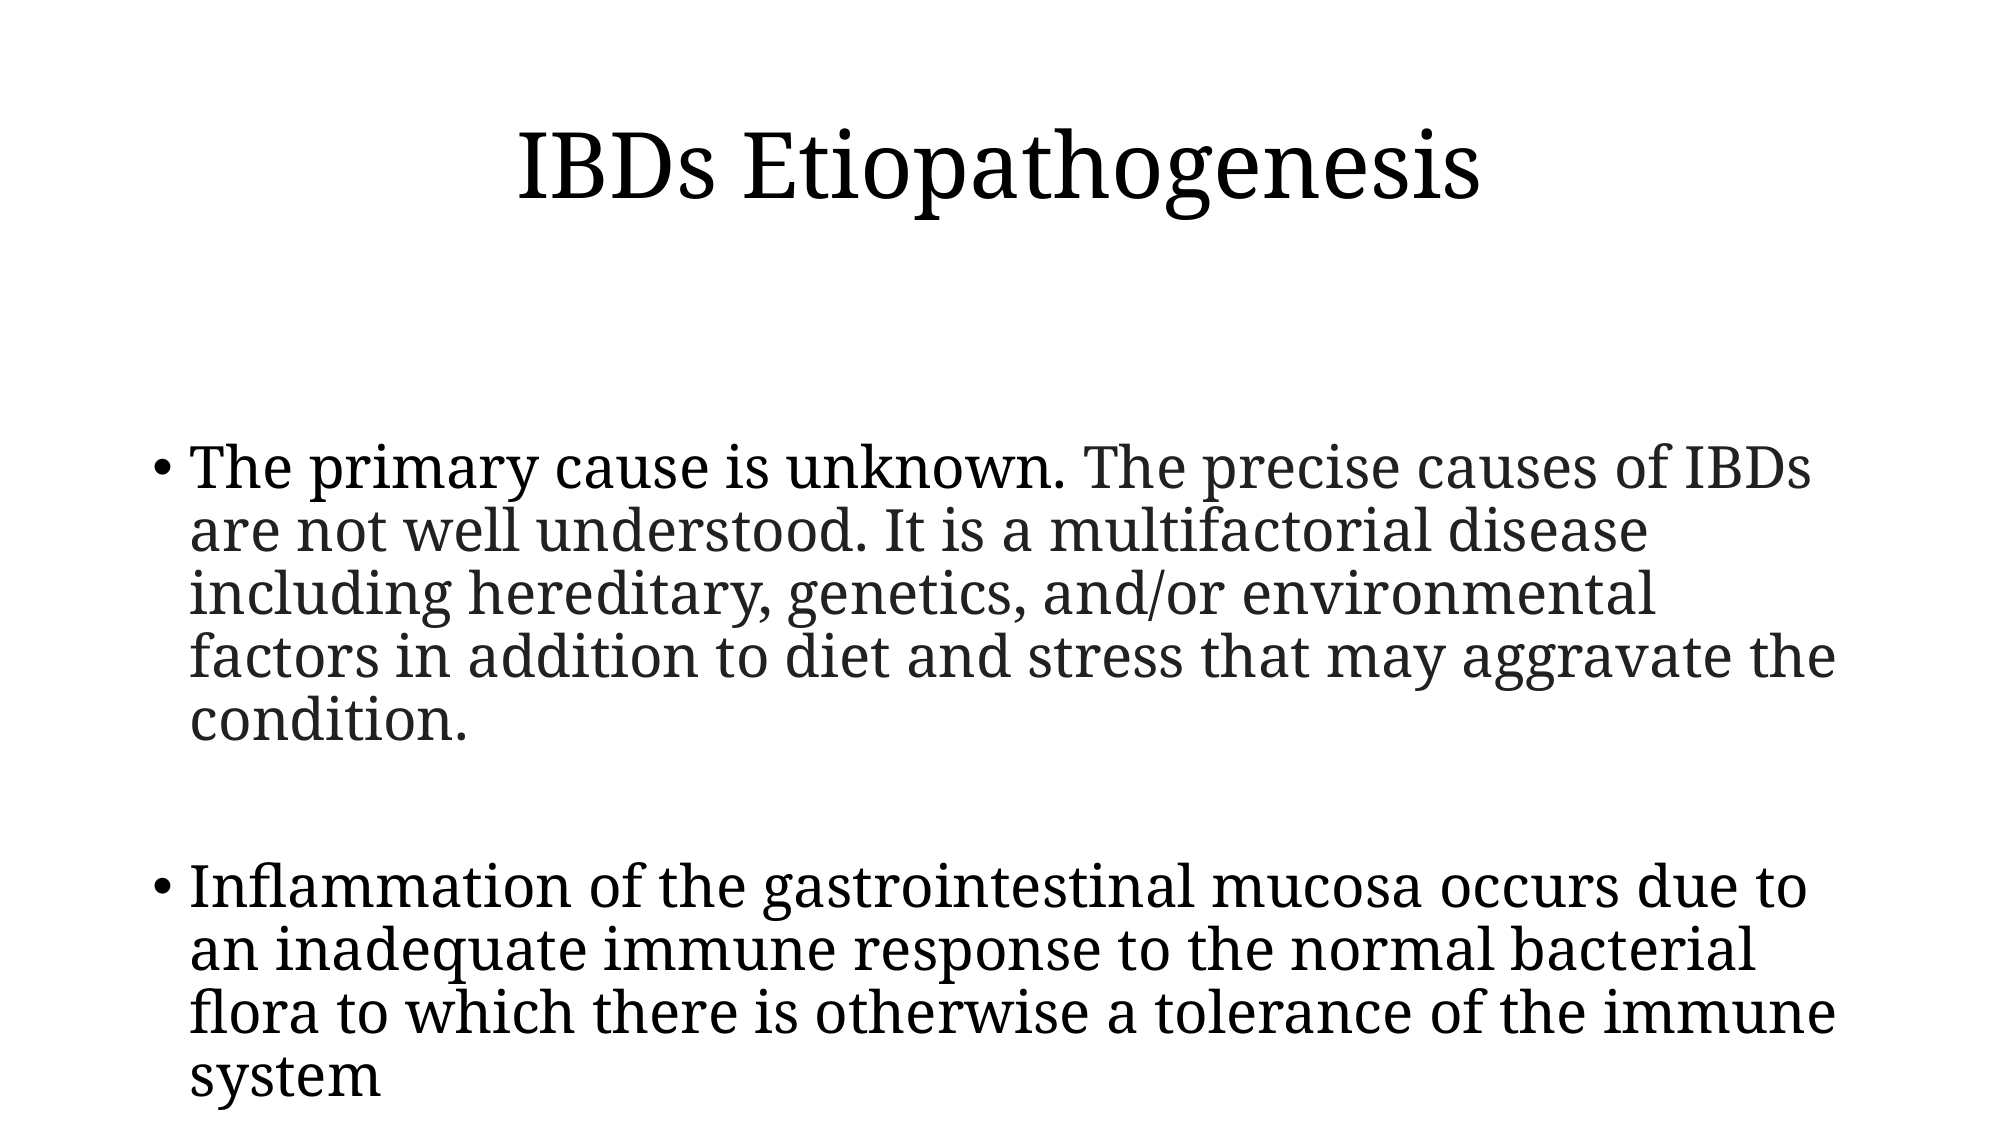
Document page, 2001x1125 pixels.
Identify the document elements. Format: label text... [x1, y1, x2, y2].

list The primary cause is unknown. The precise causes of IBDs are not well understood. It is a multifactorial disease including hereditary, genetics, and/or environmental factors in addition to diet and stress that may aggravate the condition. Inflammation of the gastrointestinal mucosa occurs due to an inadequate immune response to the normal bacterial flora to which there is otherwise a tolerance of the immune system [137, 430, 1863, 1125]
title IBDs Etiopathogenesis [137, 59, 1863, 278]
